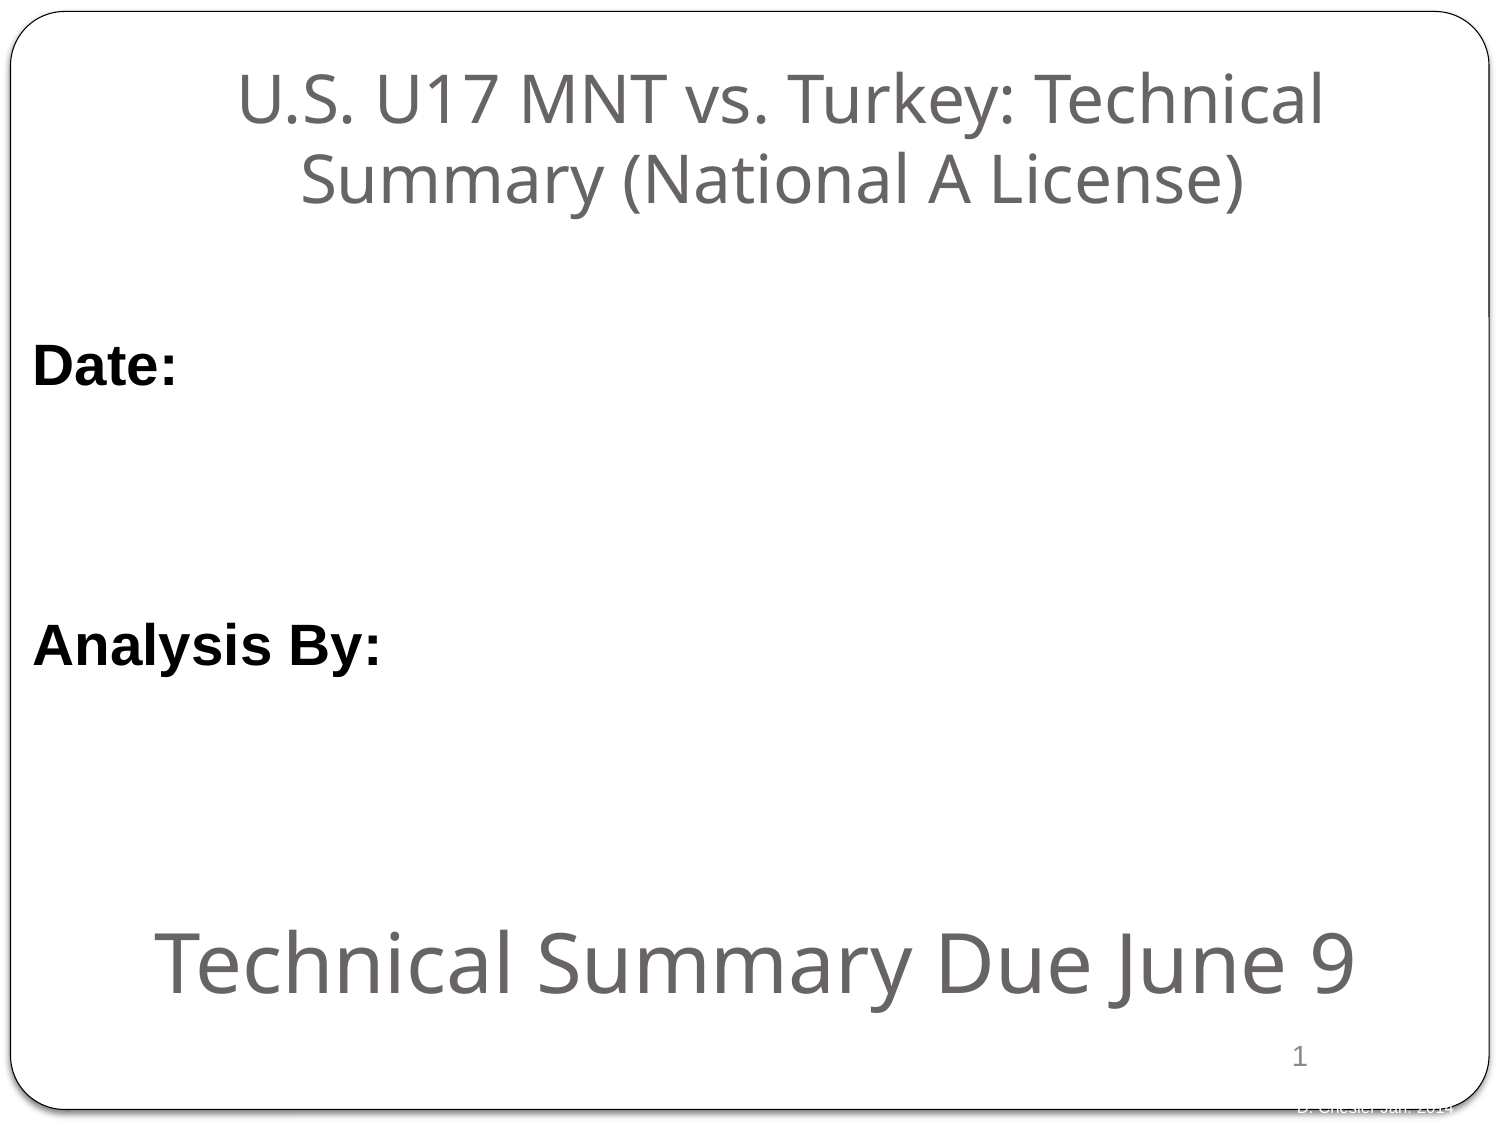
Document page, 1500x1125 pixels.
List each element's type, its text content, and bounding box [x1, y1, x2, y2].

slide_number 1 [1125, 1026, 1476, 1085]
text_box Date: Analysis By: [18, 249, 1337, 685]
text_box Technical Summary Due June 9 [74, 837, 1438, 1026]
title U.S. U17 MNT vs. Turkey: Technical Summary (National A License) [99, 45, 1463, 233]
text_box D. Chesler Jan. 2014 [1282, 1089, 1500, 1124]
